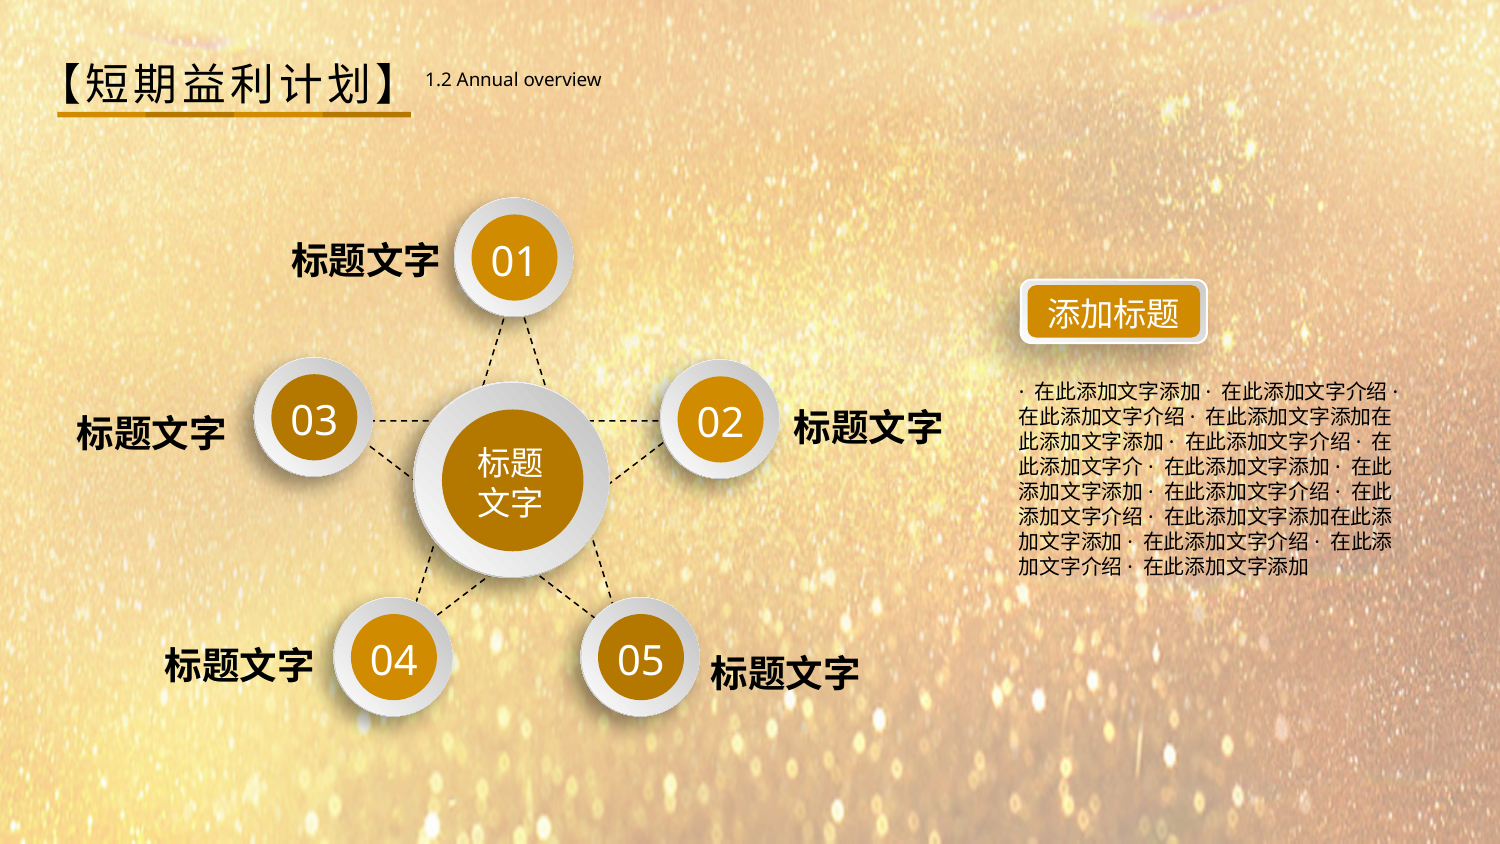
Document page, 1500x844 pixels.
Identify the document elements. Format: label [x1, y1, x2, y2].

text_box [1003, 279, 1419, 665]
text_box [22, 22, 620, 118]
text_box [77, 197, 944, 717]
